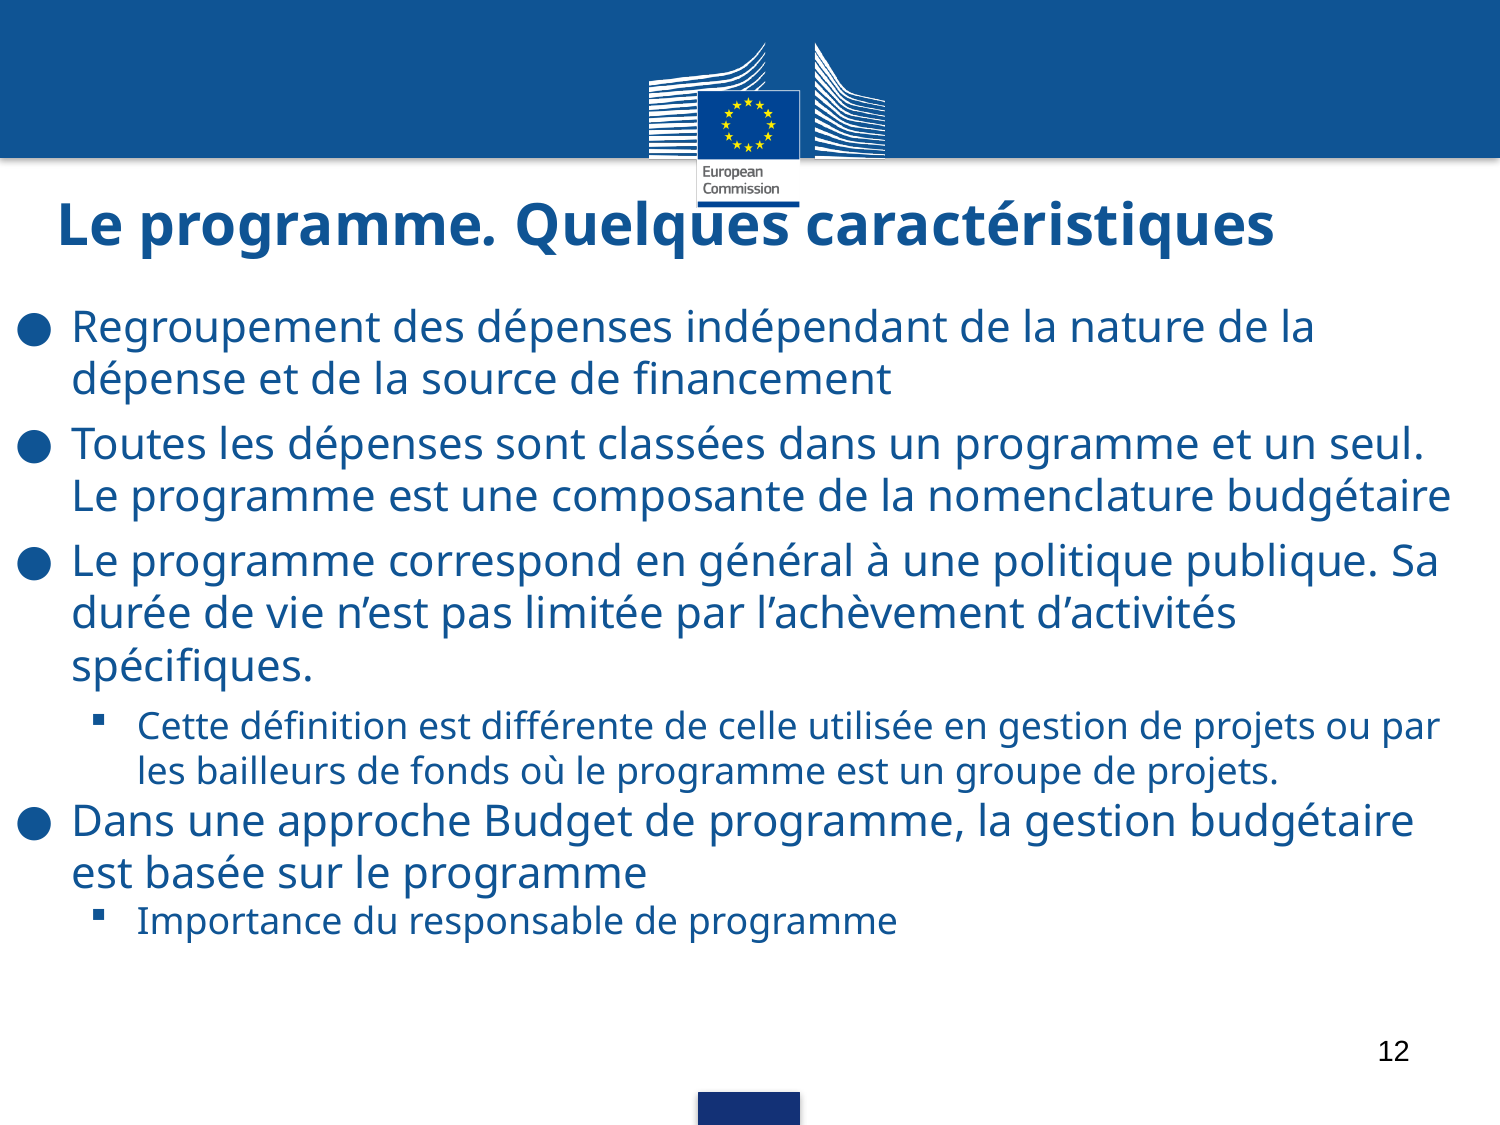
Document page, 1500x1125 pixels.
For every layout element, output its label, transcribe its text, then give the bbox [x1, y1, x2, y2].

list Regroupement des dépenses indépendant de la nature de la dépense et de la source de financement Toutes les dépenses sont classées dans un programme et un seul. Le programme est une composante de la nomenclature budgétaire Le programme correspond en général à une politique publique. Sa durée de vie n’est pas limitée par l’achèvement d’activités spécifiques. Cette définition est différente de celle utilisée en gestion de projets ou par les bailleurs de fonds où le programme est un groupe de projets. Dans une approche Budget de programme, la gestion budgétaire est basée sur le programme Importance du responsable de programme [0, 290, 1500, 1125]
title Le programme. Quelques caractéristiques [40, 160, 1483, 283]
picture [649, 42, 885, 160]
